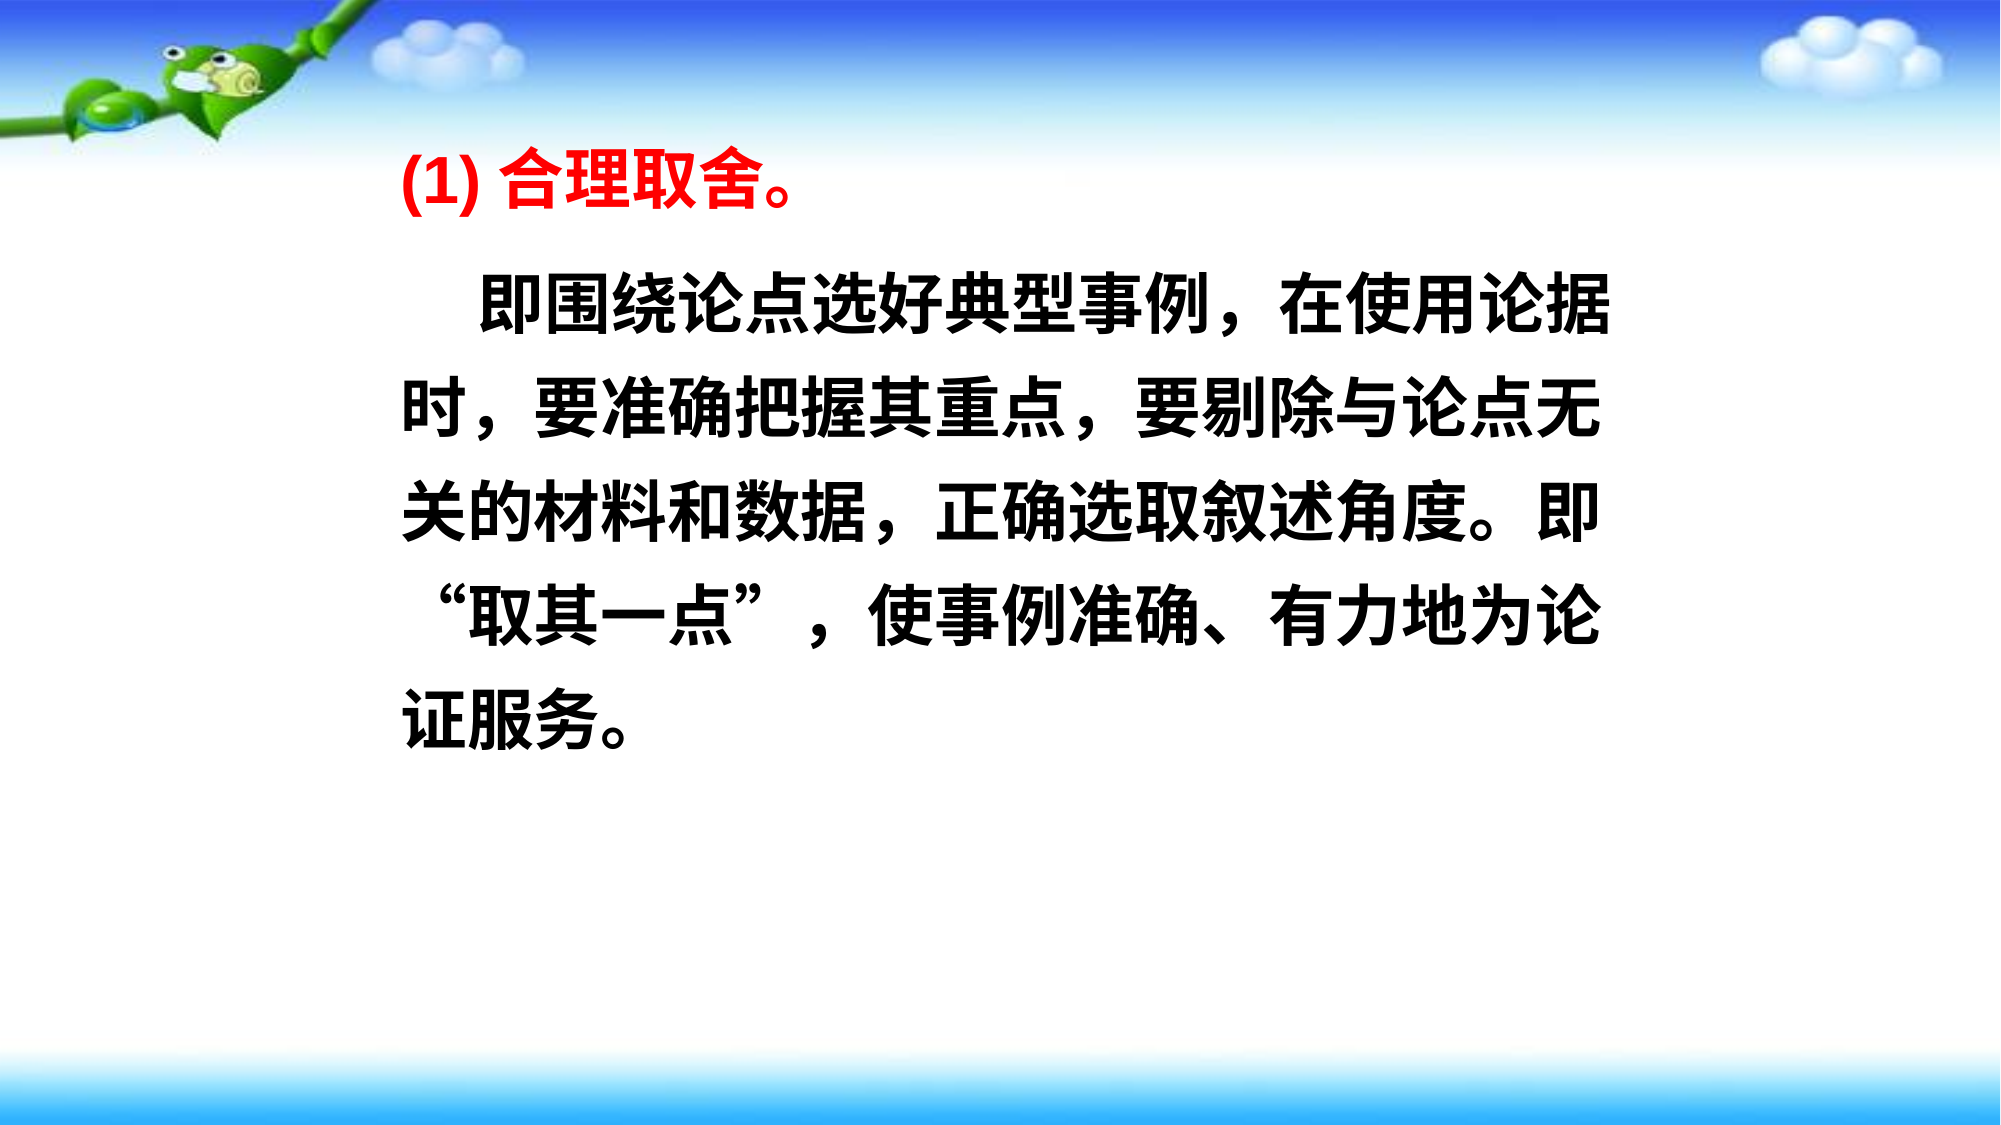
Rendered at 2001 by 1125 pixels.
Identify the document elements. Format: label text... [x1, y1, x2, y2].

text_box (1)合理取舍。 即围绕论点选好典型事例，在使用论据时，要准确把握其重点，要剔除与论点无关的材料和数据，正确选取叙述角度。即“取其一点”，使事例准确、有力地为论证服务。 [385, 105, 1650, 766]
picture [0, 0, 2001, 1125]
